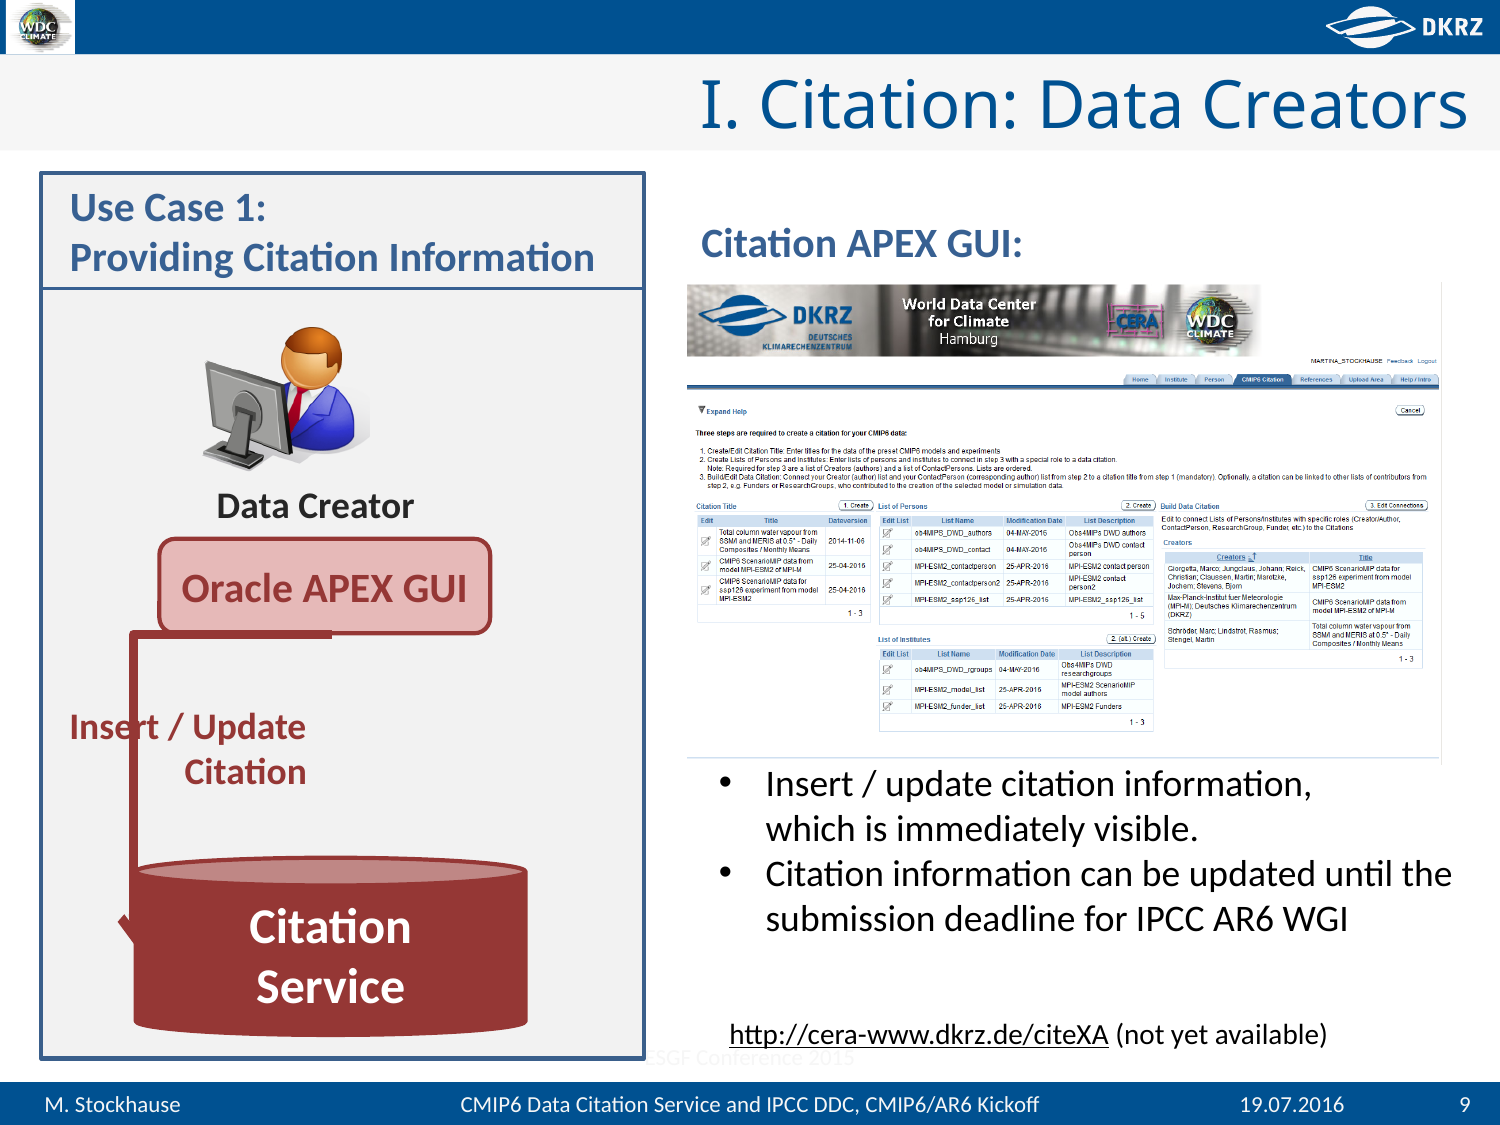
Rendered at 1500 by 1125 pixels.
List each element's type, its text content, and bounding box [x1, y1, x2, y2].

text_box Citation APEX GUI: [686, 208, 1039, 273]
footer ESGF Conference 2015 [335, 1035, 1165, 1078]
text_box [39, 171, 646, 1061]
picture [200, 302, 371, 472]
text_box Citation Service [133, 855, 528, 1038]
text_box Oracle APEX GUI [157, 536, 493, 636]
text_box http://cera-www.dkrz.de/citeXA (not yet available) [714, 1008, 1442, 1058]
text_box Data Creator [201, 473, 430, 534]
picture [5, 0, 75, 54]
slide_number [1187, 1082, 1360, 1125]
text_box Insert / update citation information, which is immediately visible. Citation information can be updated until the submission deadline for IPCC AR6 WGI [703, 751, 1469, 947]
slide_number 9 [1376, 1082, 1500, 1125]
picture [684, 282, 1443, 765]
title I. Citation: Data Creators [0, 54, 1500, 151]
text_box Insert / Update Citation [54, 694, 322, 800]
text_box Use Case 1: Providing Citation Information [55, 172, 611, 287]
